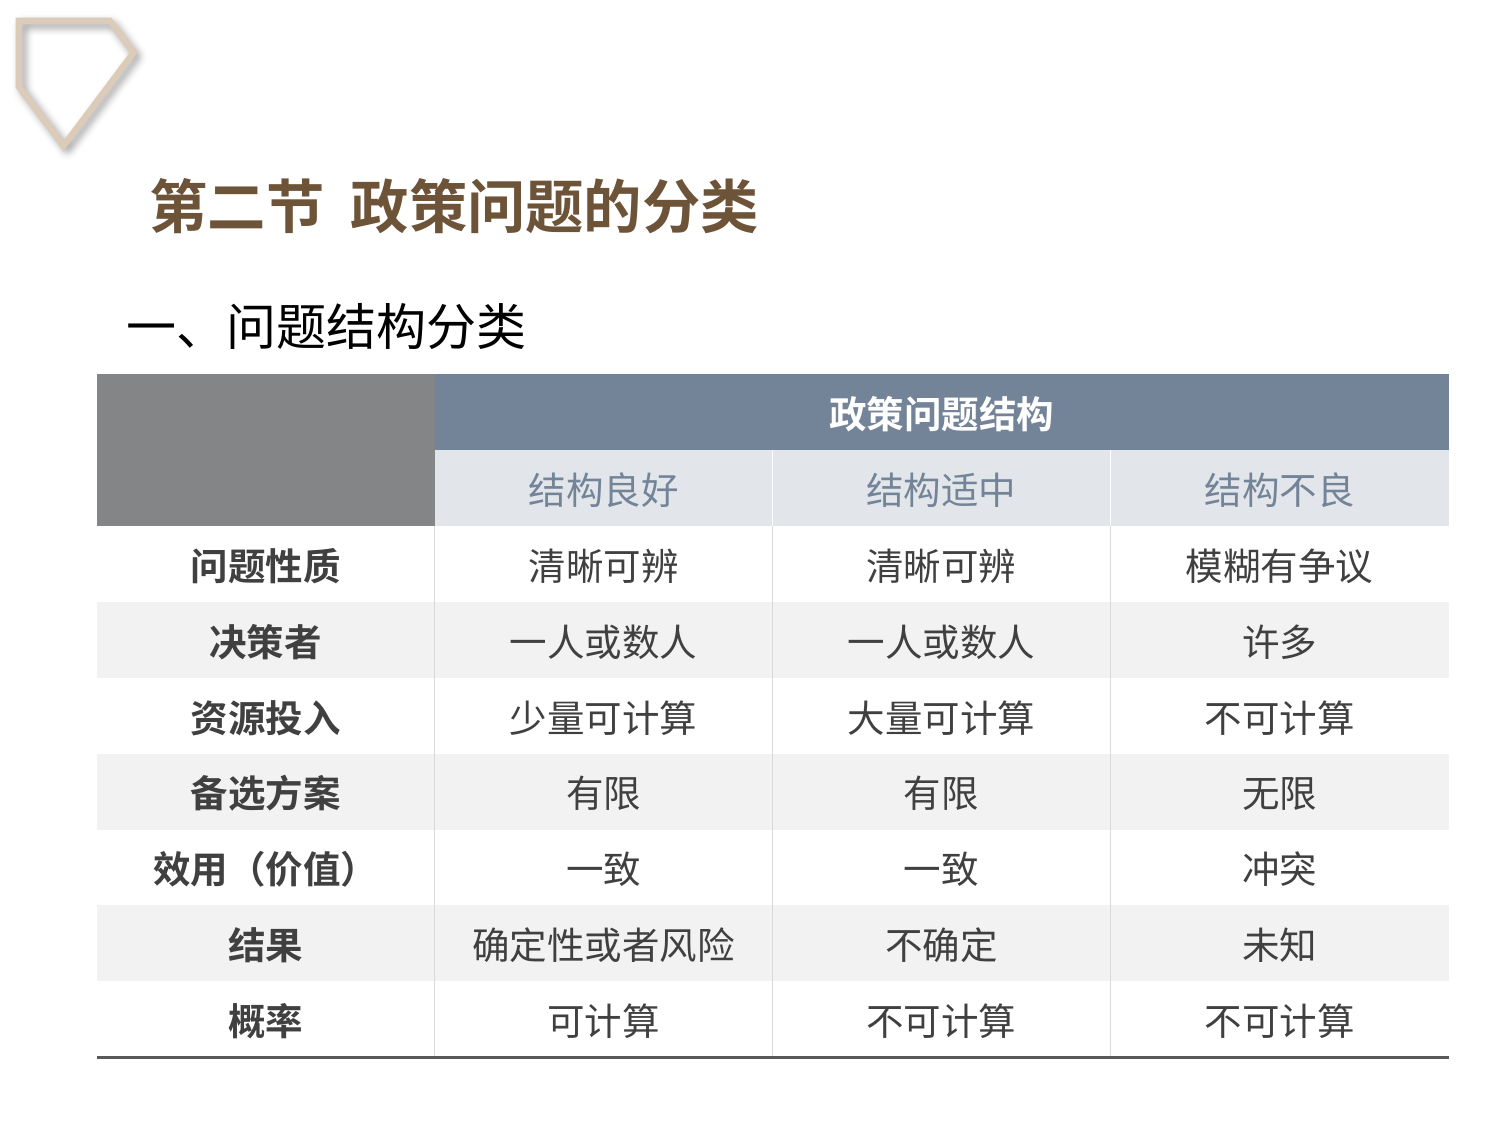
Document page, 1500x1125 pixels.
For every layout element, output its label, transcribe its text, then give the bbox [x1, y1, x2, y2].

table_cell 一人或数人 [435, 602, 772, 678]
table_cell 清晰可辨 [773, 526, 1110, 602]
table_cell 结果 [97, 905, 434, 981]
table_cell 备选方案 [97, 754, 434, 830]
table_cell 问题性质 [97, 526, 434, 602]
table_header 政策问题结构 [435, 374, 1449, 450]
table_cell 结构不良 [1111, 450, 1449, 526]
table_cell 资源投入 [97, 678, 434, 754]
table_cell 未知 [1111, 905, 1449, 981]
table_cell 无限 [1111, 754, 1449, 830]
table_cell 结构良好 [435, 450, 772, 526]
table_header [97, 374, 435, 526]
table_cell 少量可计算 [435, 678, 772, 754]
table_cell 模糊有争议 [1111, 526, 1449, 602]
table_cell 有限 [435, 754, 772, 830]
table_cell 可计算 [435, 981, 772, 1056]
table_cell 确定性或者风险 [435, 905, 772, 981]
table_cell 一致 [435, 830, 772, 905]
table_cell 结构适中 [773, 450, 1110, 526]
table_cell 不可计算 [773, 981, 1110, 1056]
table_cell 效用（价值） [97, 830, 434, 905]
table_cell 一致 [773, 830, 1110, 905]
table_cell 大量可计算 [773, 678, 1110, 754]
table_cell 决策者 [97, 602, 434, 678]
table_cell 不可计算 [1111, 981, 1449, 1056]
table_cell 许多 [1111, 602, 1449, 678]
table_cell 不可计算 [1111, 678, 1449, 754]
table_cell 不确定 [773, 905, 1110, 981]
text_box 第二节 政策问题的分类 [134, 162, 954, 248]
table_cell 清晰可辨 [435, 526, 772, 602]
table_cell 概率 [97, 981, 434, 1056]
table_cell 有限 [773, 754, 1110, 830]
table_cell 冲突 [1111, 830, 1449, 905]
text_box 一、问题结构分类 [112, 258, 542, 364]
table_cell 一人或数人 [773, 602, 1110, 678]
